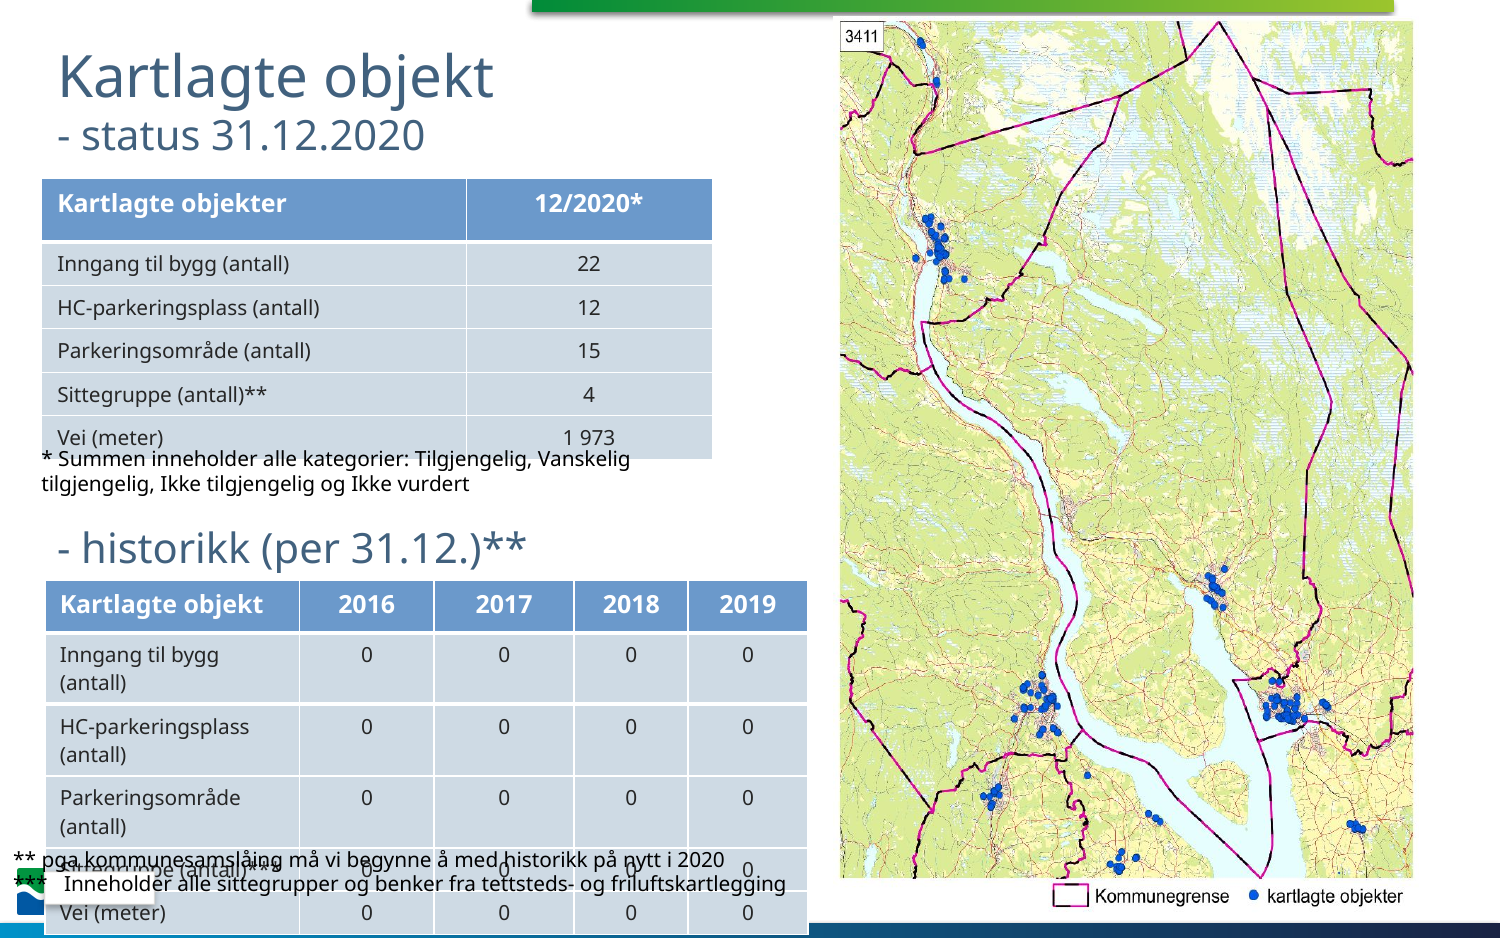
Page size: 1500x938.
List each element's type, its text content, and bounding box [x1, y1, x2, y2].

table_cell Sittegruppe (antall)** [42, 373, 466, 415]
table_header Kartlagte objekt [46, 581, 299, 631]
table_cell Inngang til bygg (antall) [42, 244, 466, 285]
table_cell 0 [689, 706, 807, 775]
table_cell Parkeringsområde (antall) [42, 329, 466, 372]
table_cell Parkeringsområde (antall) [46, 777, 299, 838]
table_header 2018 [575, 581, 687, 631]
table_cell 0 [435, 777, 573, 838]
table_cell HC-parkeringsplass (antall) [42, 286, 466, 328]
table_cell 4 [467, 373, 712, 415]
table_cell 0 [802, 849, 807, 890]
table_cell 15 [467, 329, 712, 372]
table_cell 0 [435, 904, 573, 934]
table_header 12/2020* [467, 179, 712, 240]
table_cell Vei (meter) [46, 904, 299, 934]
table_cell 0 [575, 635, 687, 702]
table_cell 12 [467, 286, 712, 328]
table_cell 0 [435, 706, 573, 775]
table_cell 0 [300, 777, 433, 838]
table_cell 0 [689, 892, 807, 934]
table_header 2016 [300, 581, 433, 631]
table_cell 0 [575, 706, 687, 775]
table_header 2017 [435, 581, 573, 631]
text_box ** pga kommunesamslåing må vi begynne å med historikk på nytt i 2020 *** Inneholder alle sittegrupper og benker fra tettsteds- og friluftskartlegging [0, 838, 802, 904]
table_cell HC-parkeringsplass (antall) [46, 706, 299, 775]
text_box Kartlagte objekt - status 31.12.2020 [42, 24, 828, 167]
table_cell 0 [689, 777, 807, 847]
table_cell 0 [435, 635, 573, 702]
table_header Kartlagte objekter [42, 179, 466, 240]
table_header 2019 [689, 581, 807, 631]
table_cell Vei (meter) [42, 416, 466, 438]
picture [833, 16, 1419, 913]
table_cell Inngang til bygg (antall) [46, 635, 299, 702]
text_box - historikk (per 31.12.)** [42, 496, 828, 580]
table_cell 0 [689, 635, 807, 702]
table_cell 0 [300, 635, 433, 702]
table_cell 0 [575, 904, 687, 934]
table_cell 22 [467, 244, 712, 285]
table_cell 0 [300, 904, 433, 934]
table_cell 1 973 [467, 416, 712, 459]
text_box * Summen inneholder alle kategorier: Tilgjengelig, Vanskelig tilgjengelig, Ikke tilgjengelig og Ikke vurdert [26, 438, 711, 504]
table_cell 0 [300, 706, 433, 775]
table_cell 0 [575, 777, 687, 838]
